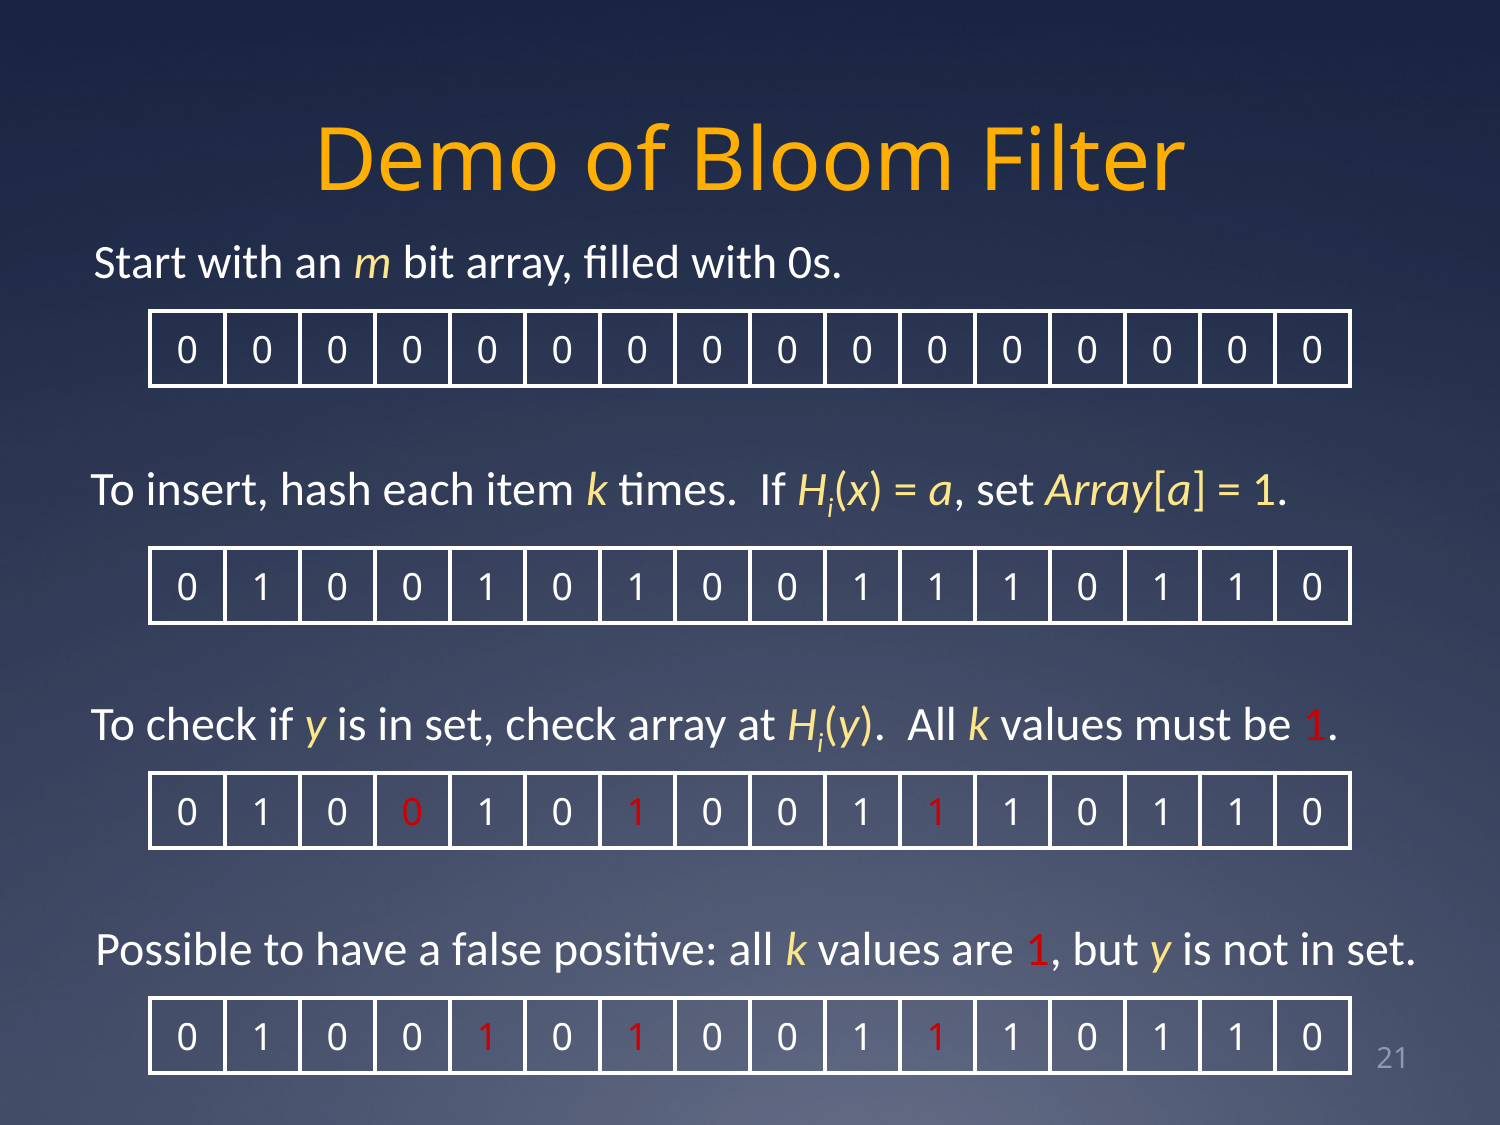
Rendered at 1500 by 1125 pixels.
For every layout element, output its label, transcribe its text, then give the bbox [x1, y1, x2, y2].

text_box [148, 547, 1351, 625]
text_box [148, 772, 1351, 850]
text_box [148, 310, 1351, 388]
title Demo of Bloom Filter [100, 95, 1400, 225]
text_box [148, 997, 1351, 1075]
text_box Start with an m bit array, filled with 0s. [78, 223, 859, 296]
text_box To check if y is in set, check array at Hi(y). All k values must be 1. [75, 685, 1354, 766]
slide_number 21 [1375, 1029, 1425, 1090]
text_box To insert, hash each item k times. If Hi(x) = a, set Array[a] = 1. [75, 449, 1304, 530]
text_box Possible to have a false positive: all k values are 1, but y is not in set. [80, 910, 1433, 983]
